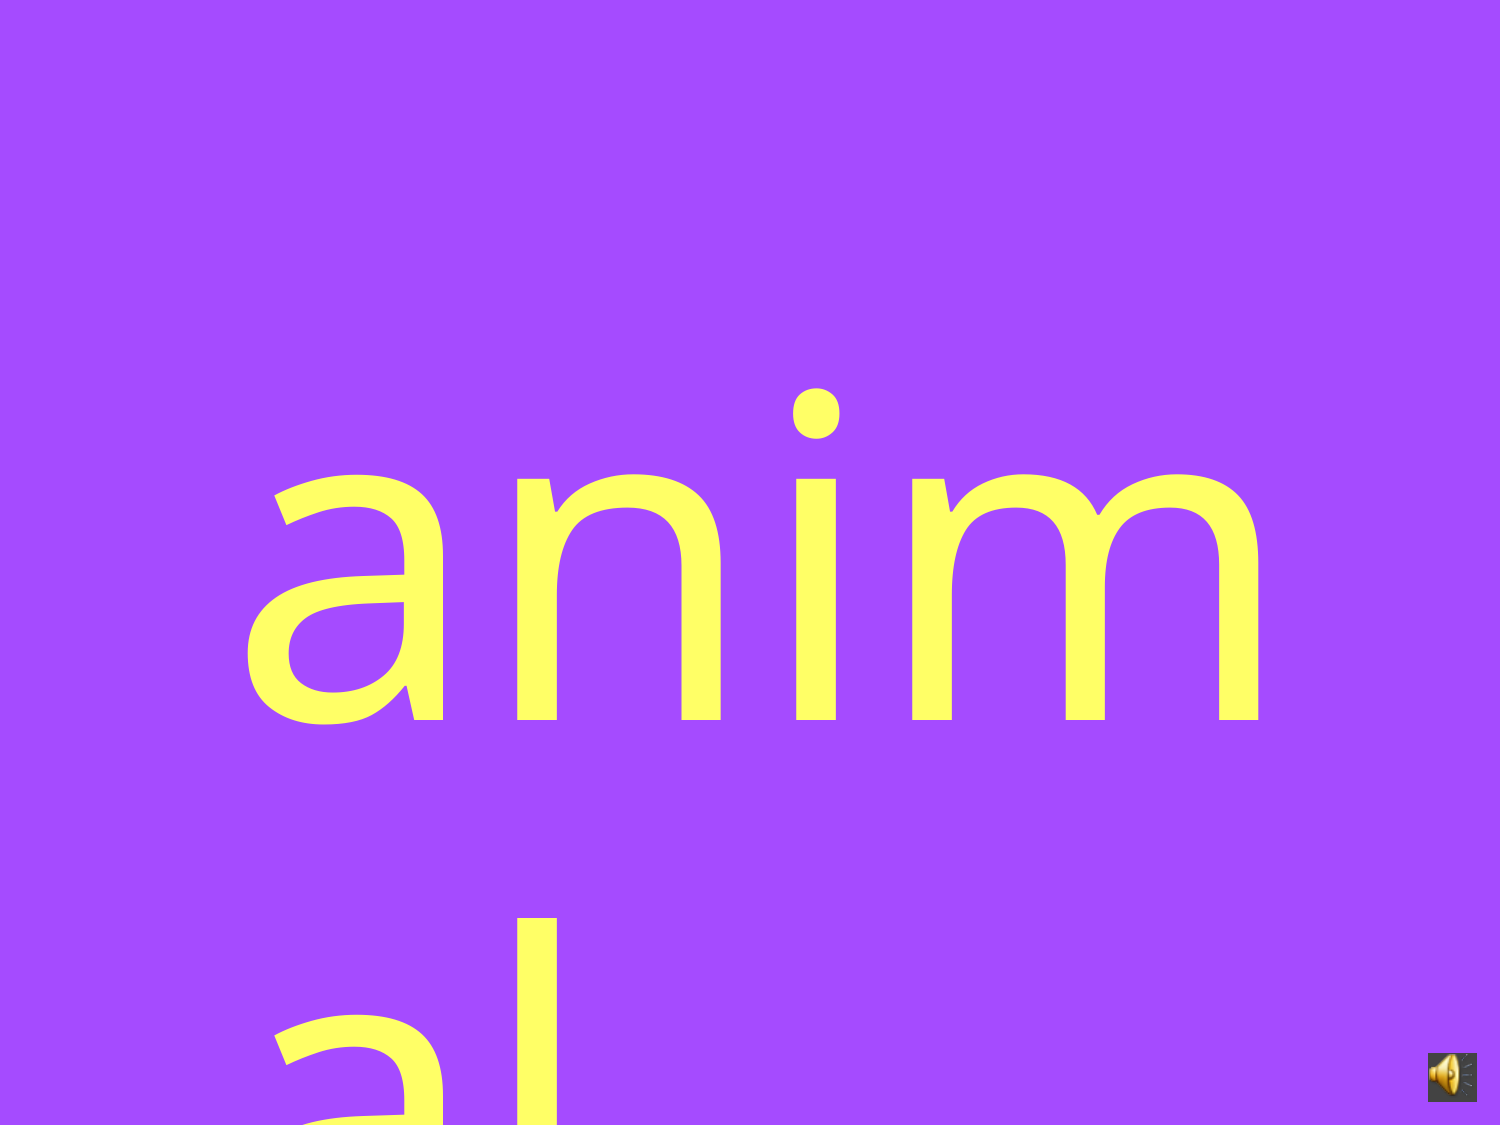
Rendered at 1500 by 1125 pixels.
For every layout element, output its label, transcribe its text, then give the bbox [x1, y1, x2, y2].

subtitle animal [212, 262, 1450, 763]
picture [1427, 1052, 1478, 1103]
